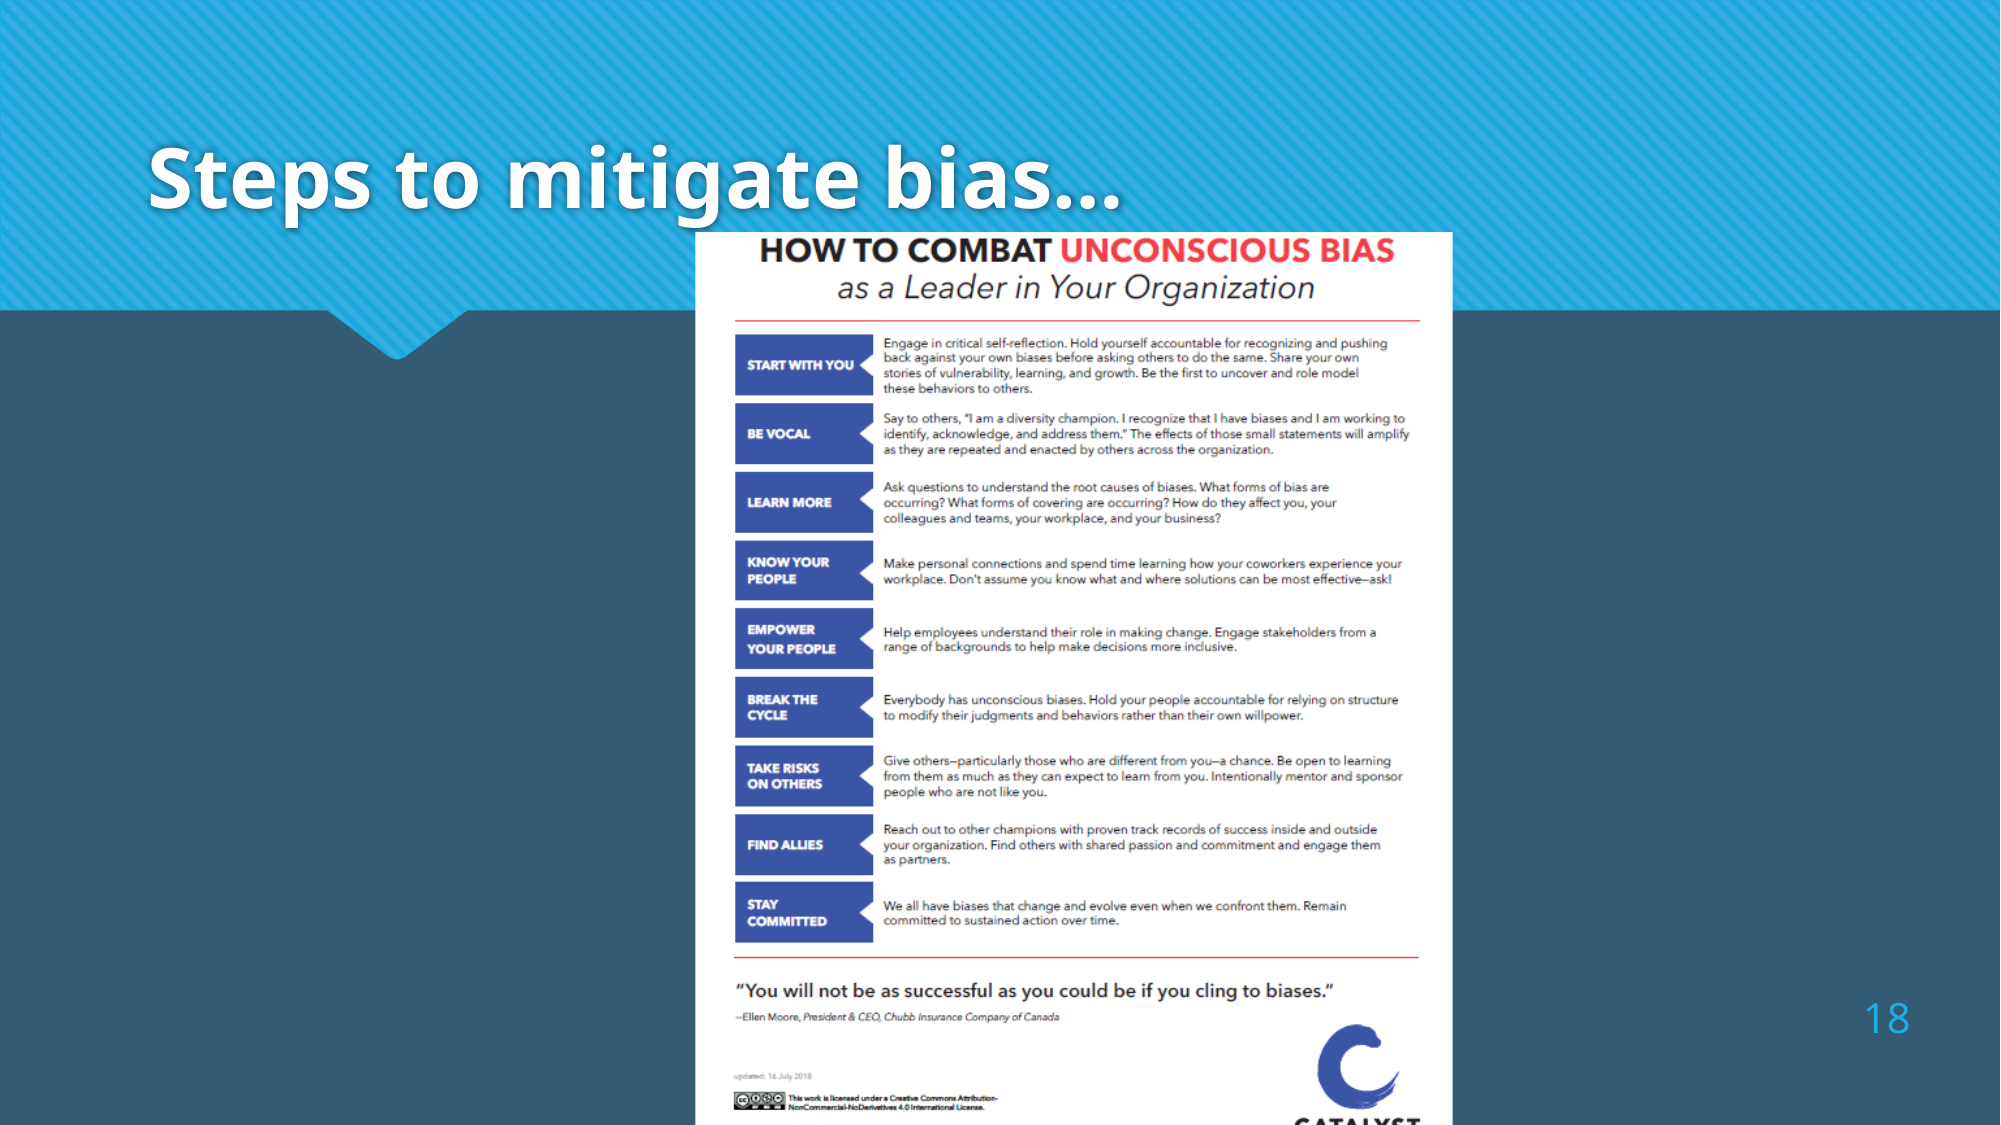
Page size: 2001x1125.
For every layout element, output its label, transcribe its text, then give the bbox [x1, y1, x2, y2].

title Steps to mitigate bias… [132, 73, 1868, 233]
slide_number 18 [1751, 970, 1926, 1051]
picture [695, 232, 1453, 1125]
